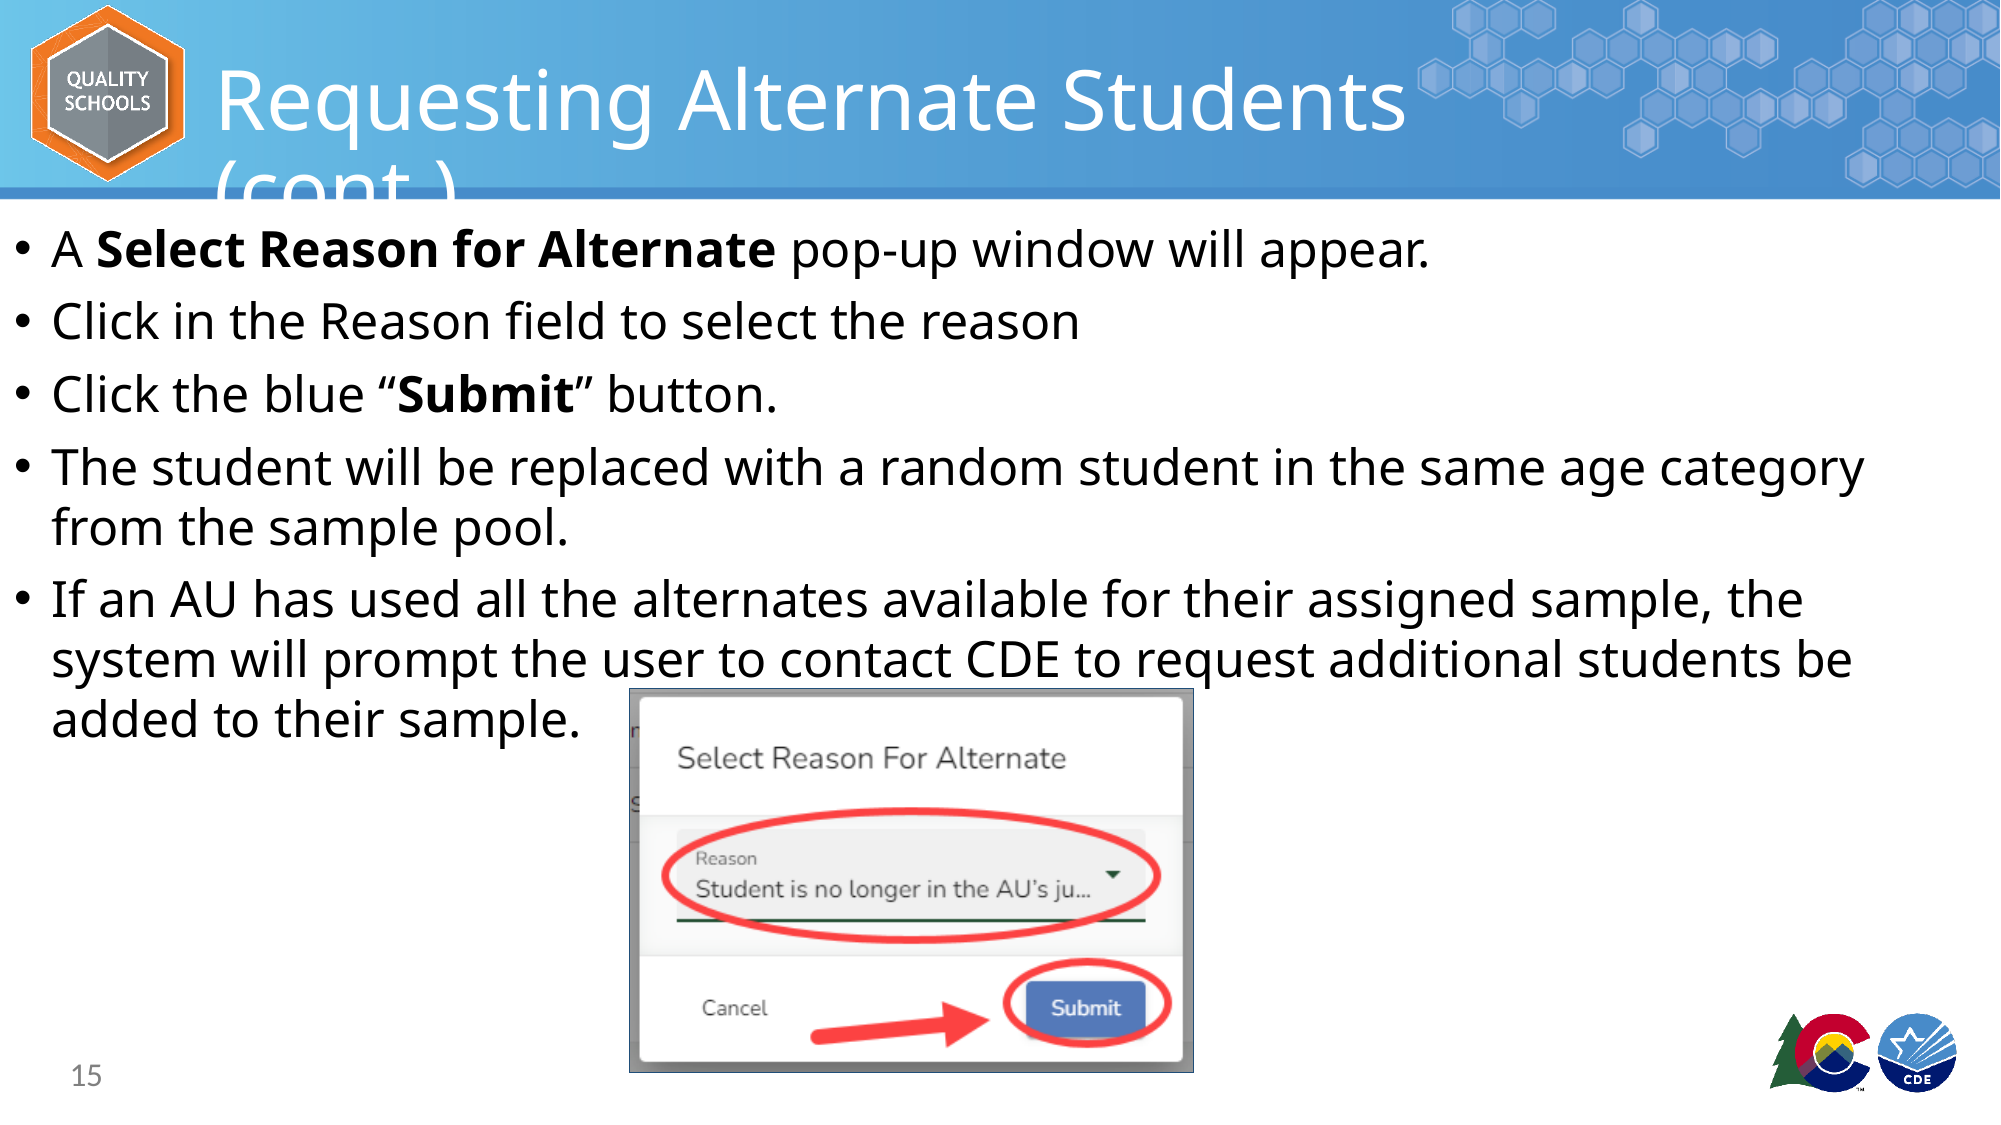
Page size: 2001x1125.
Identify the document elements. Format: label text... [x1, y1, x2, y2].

title Requesting Alternate Students (cont.) [214, 58, 1609, 182]
list A Select Reason for Alternate pop-up window will appear. Click in the Reason field to select the reason Click the blue “Submit” button. The student will be replaced with a random student in the same age category from the sample pool. If an AU has used all the alternates available for their assigned sample, the system will prompt the user to contact CDE to request additional students be added to their sample. [14, 217, 1964, 652]
picture [629, 688, 1194, 1073]
slide_number 15 [54, 1042, 505, 1103]
picture [0, 0, 2000, 200]
picture [1768, 1012, 1957, 1093]
